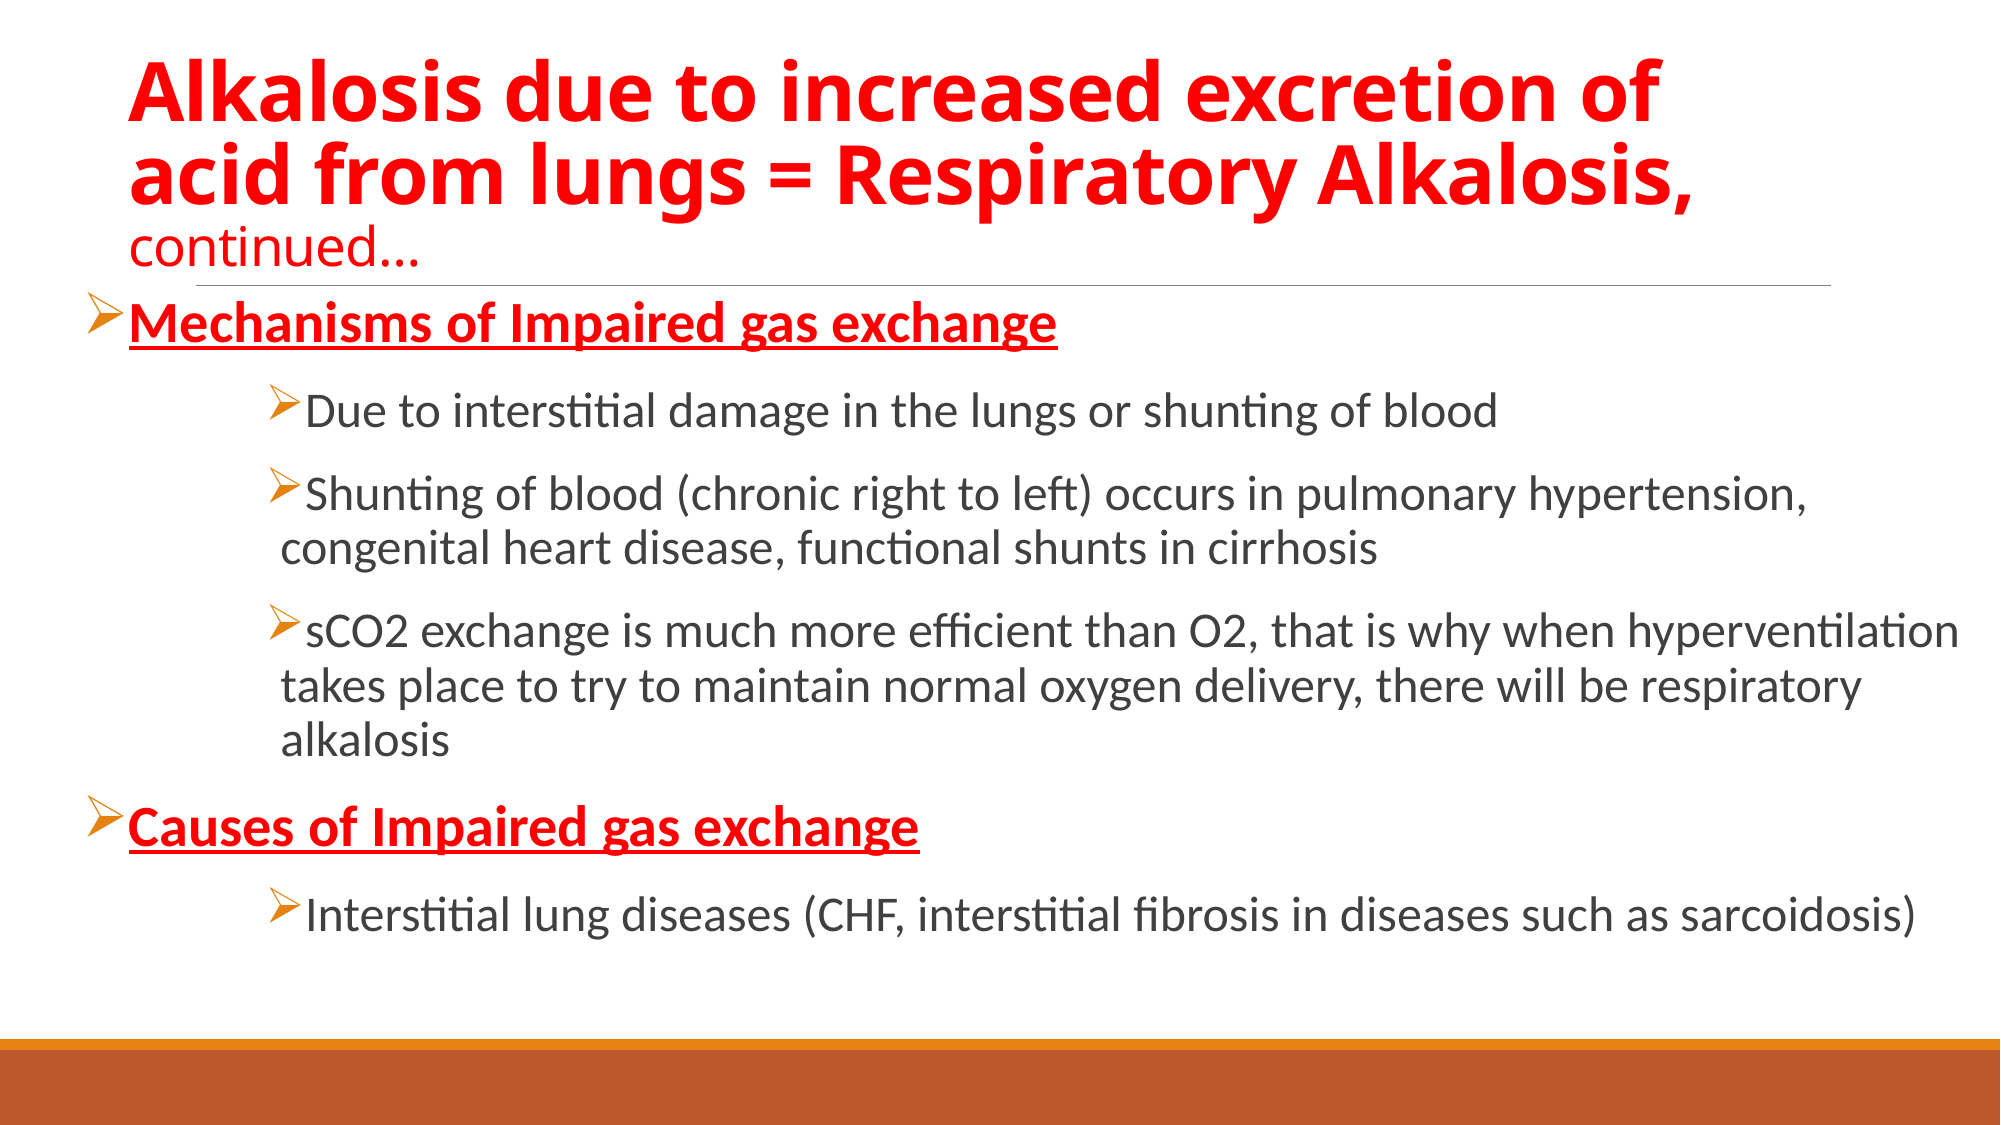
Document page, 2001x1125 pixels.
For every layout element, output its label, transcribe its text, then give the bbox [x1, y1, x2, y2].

text_box Mechanisms of Impaired gas exchange Due to interstitial damage in the lungs or shunting of blood Shunting of blood (chronic right to left) occurs in pulmonary hypertension, congenital heart disease, functional shunts in cirrhosis sCO2 exchange is much more efficient than O2, that is why when hyperventilation takes place to try to maintain normal oxygen delivery, there will be respiratory alkalosis Causes of Impaired gas exchange Interstitial lung diseases (CHF, interstitial fibrosis in diseases such as sarcoidosis) [82, 284, 2000, 975]
title Alkalosis due to increased excretion of acid from lungs = Respiratory Alkalosis, continued… [113, 47, 1830, 284]
